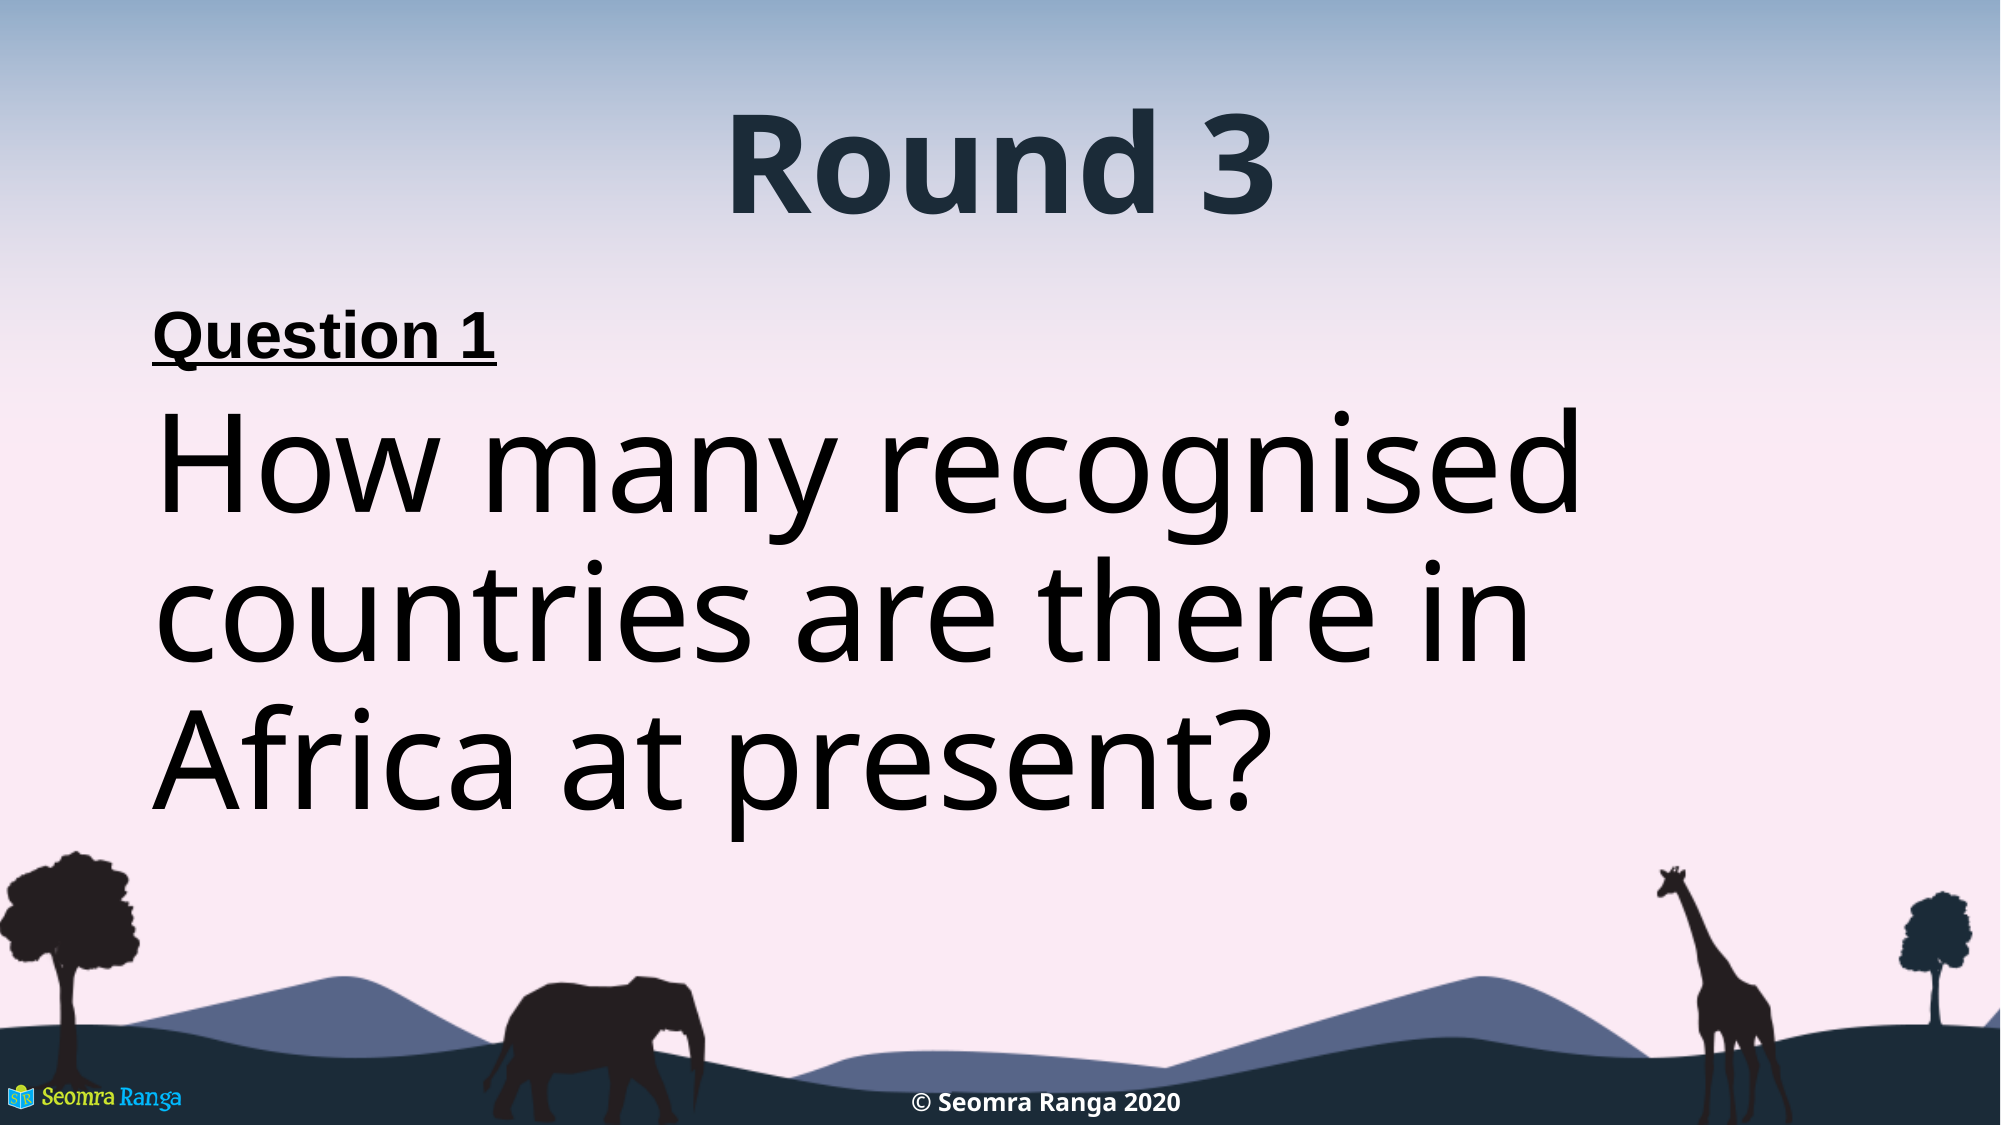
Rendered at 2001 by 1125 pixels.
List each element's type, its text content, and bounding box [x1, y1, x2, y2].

text_box © Seomra Ranga 2020 www.seomraranga.com [762, 1079, 1330, 1125]
list Question 1 How many recognised countries are there in Africa at present? [137, 293, 1863, 1014]
title Round 3 [137, 59, 1863, 278]
picture [0, 0, 2001, 1125]
